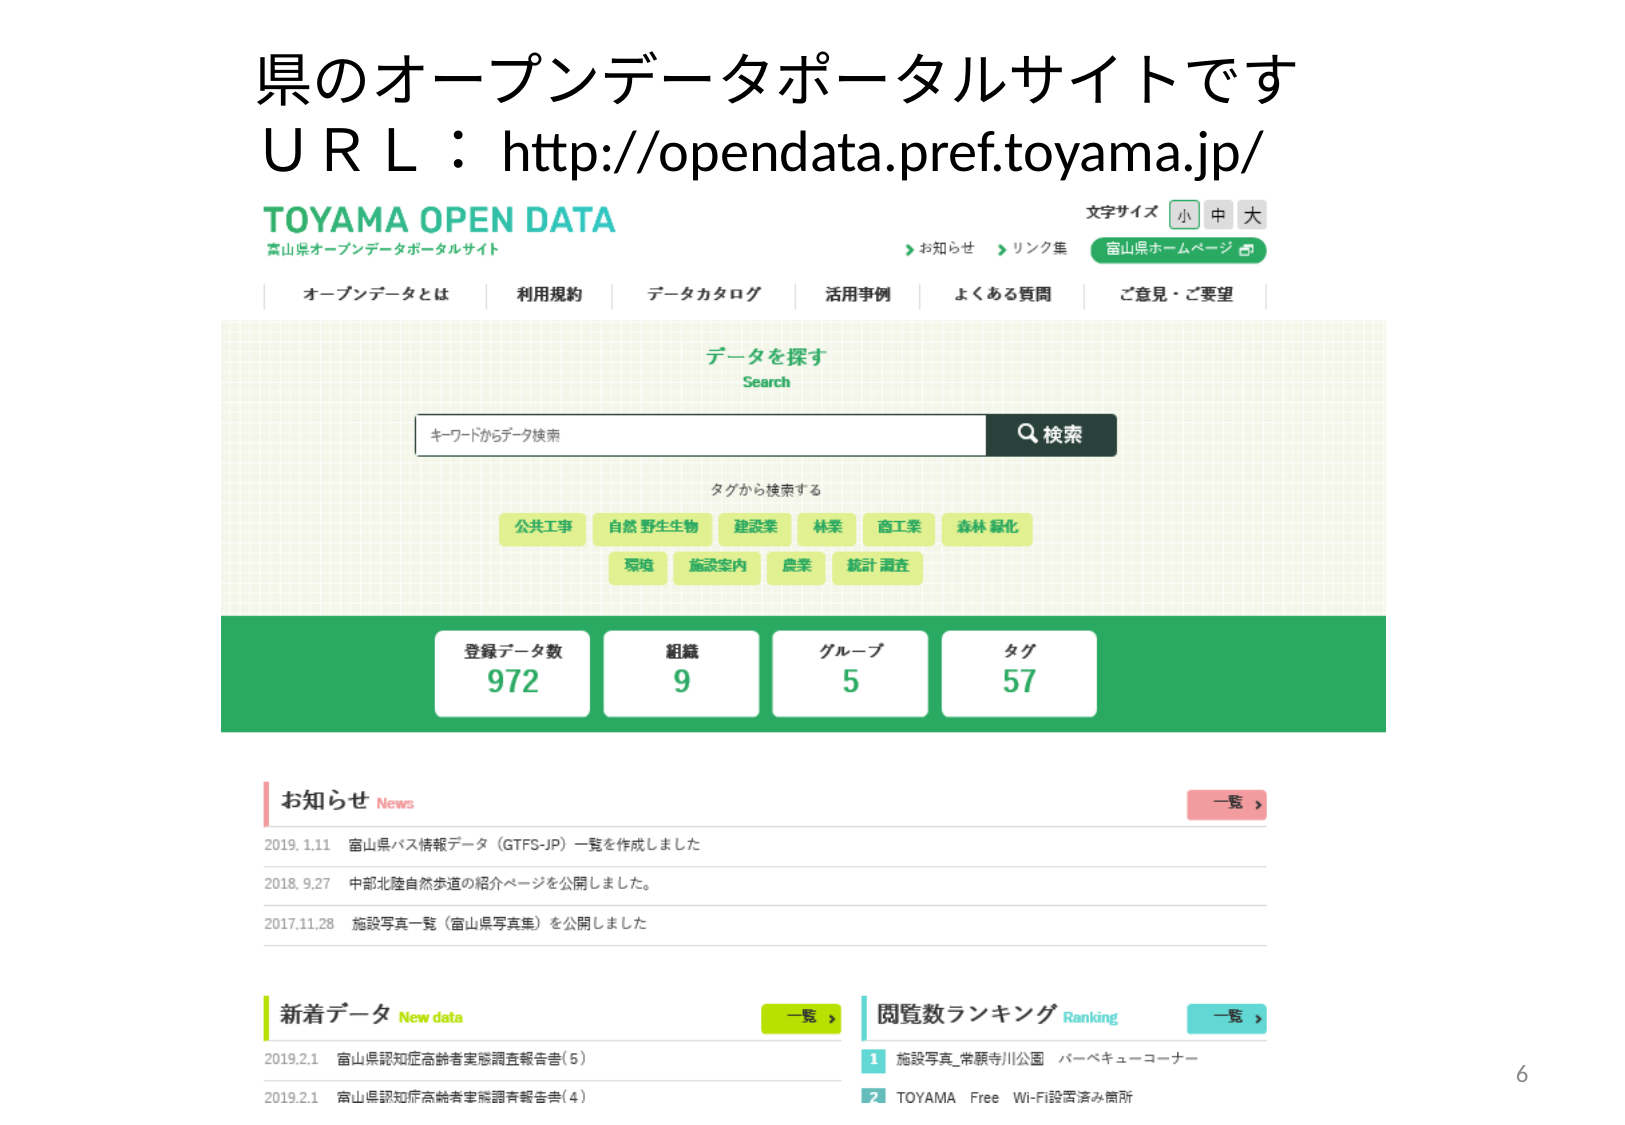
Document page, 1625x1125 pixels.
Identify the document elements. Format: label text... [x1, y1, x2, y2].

text_box 県のオープンデータポータルサイトです ＵＲＬ：http://opendata.pref.toyama.jp/ [240, 35, 1315, 191]
slide_number 6 [1390, 1042, 1544, 1103]
picture [221, 192, 1386, 1104]
